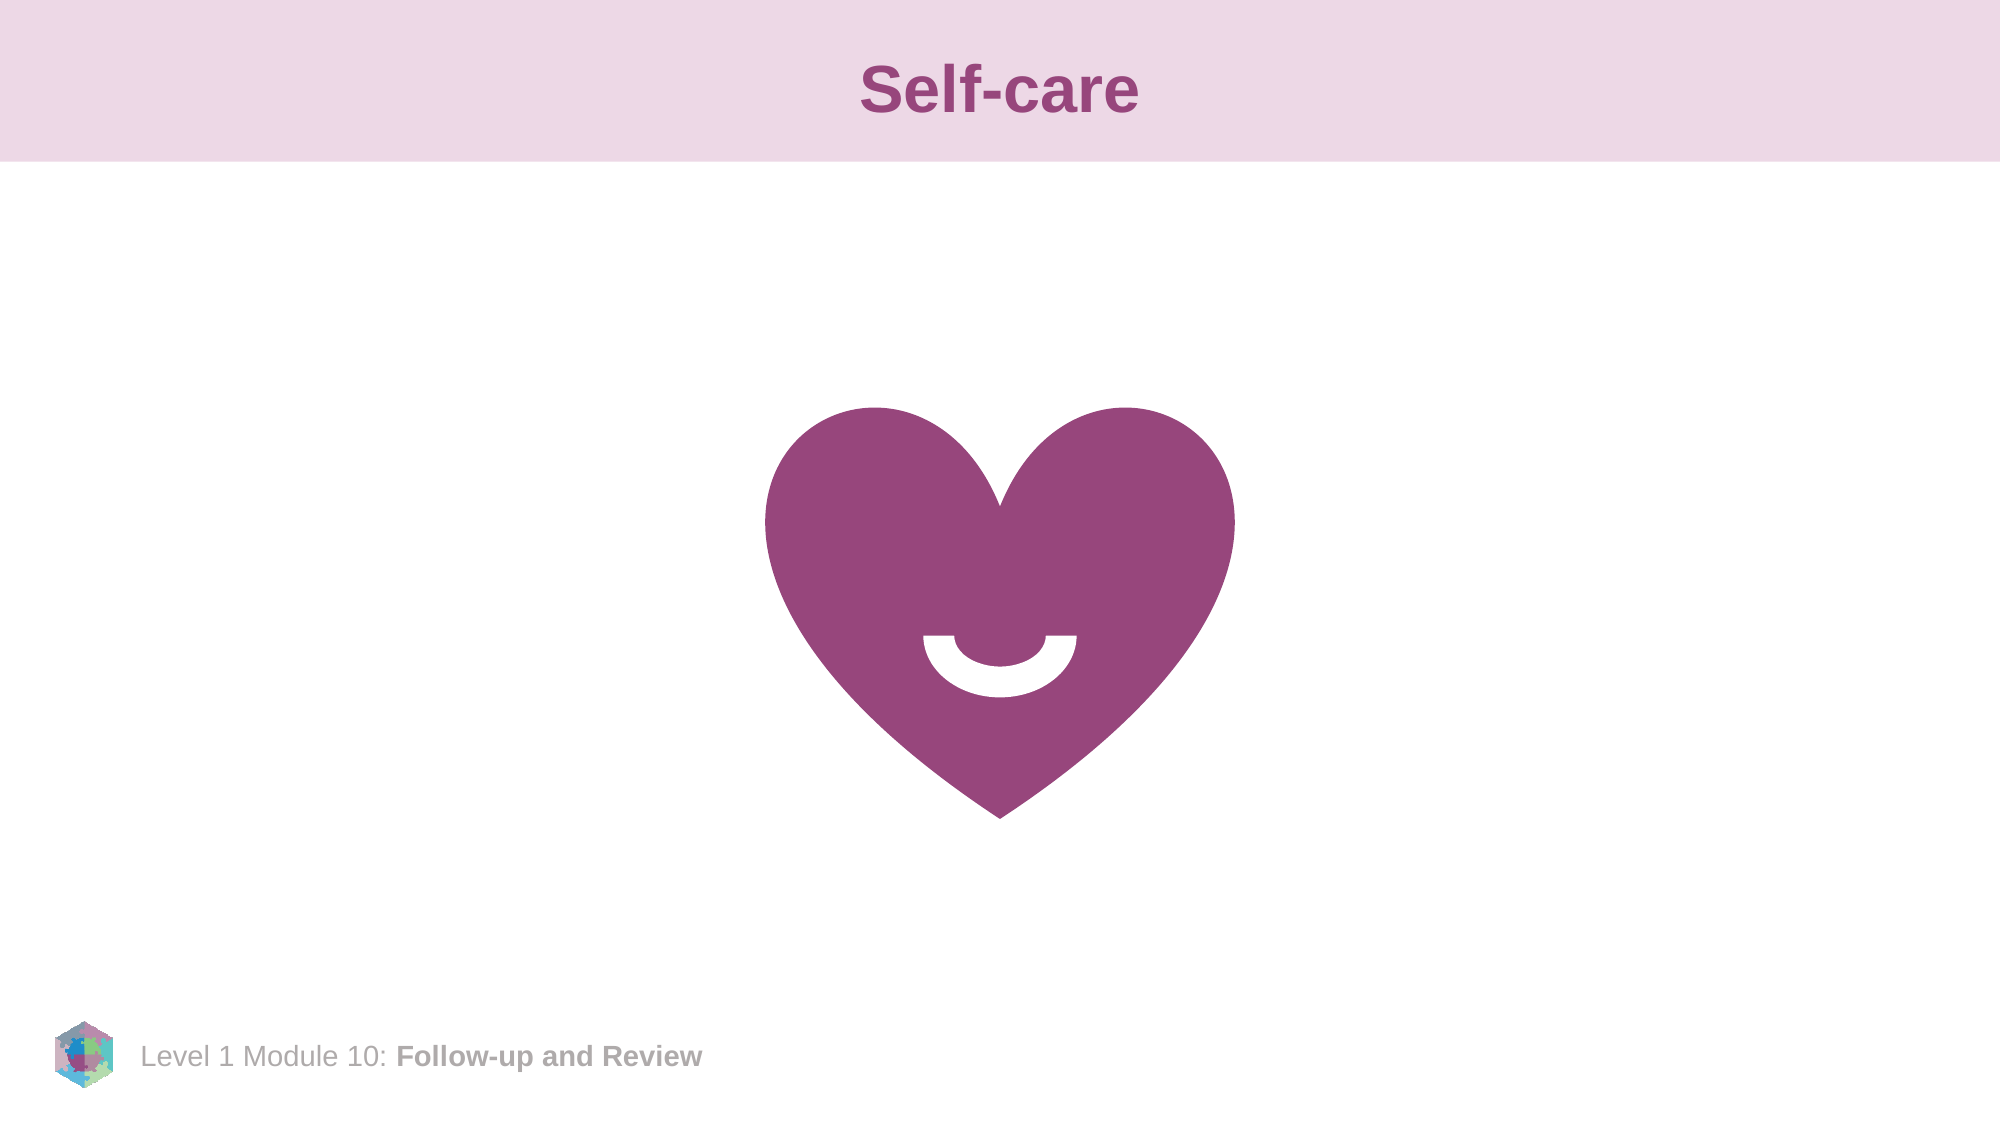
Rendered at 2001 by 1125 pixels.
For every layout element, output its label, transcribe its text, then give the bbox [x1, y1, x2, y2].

title Self-care [137, 19, 1863, 163]
text_box [922, 634, 1078, 699]
text_box [764, 406, 1236, 821]
picture [55, 1021, 113, 1088]
